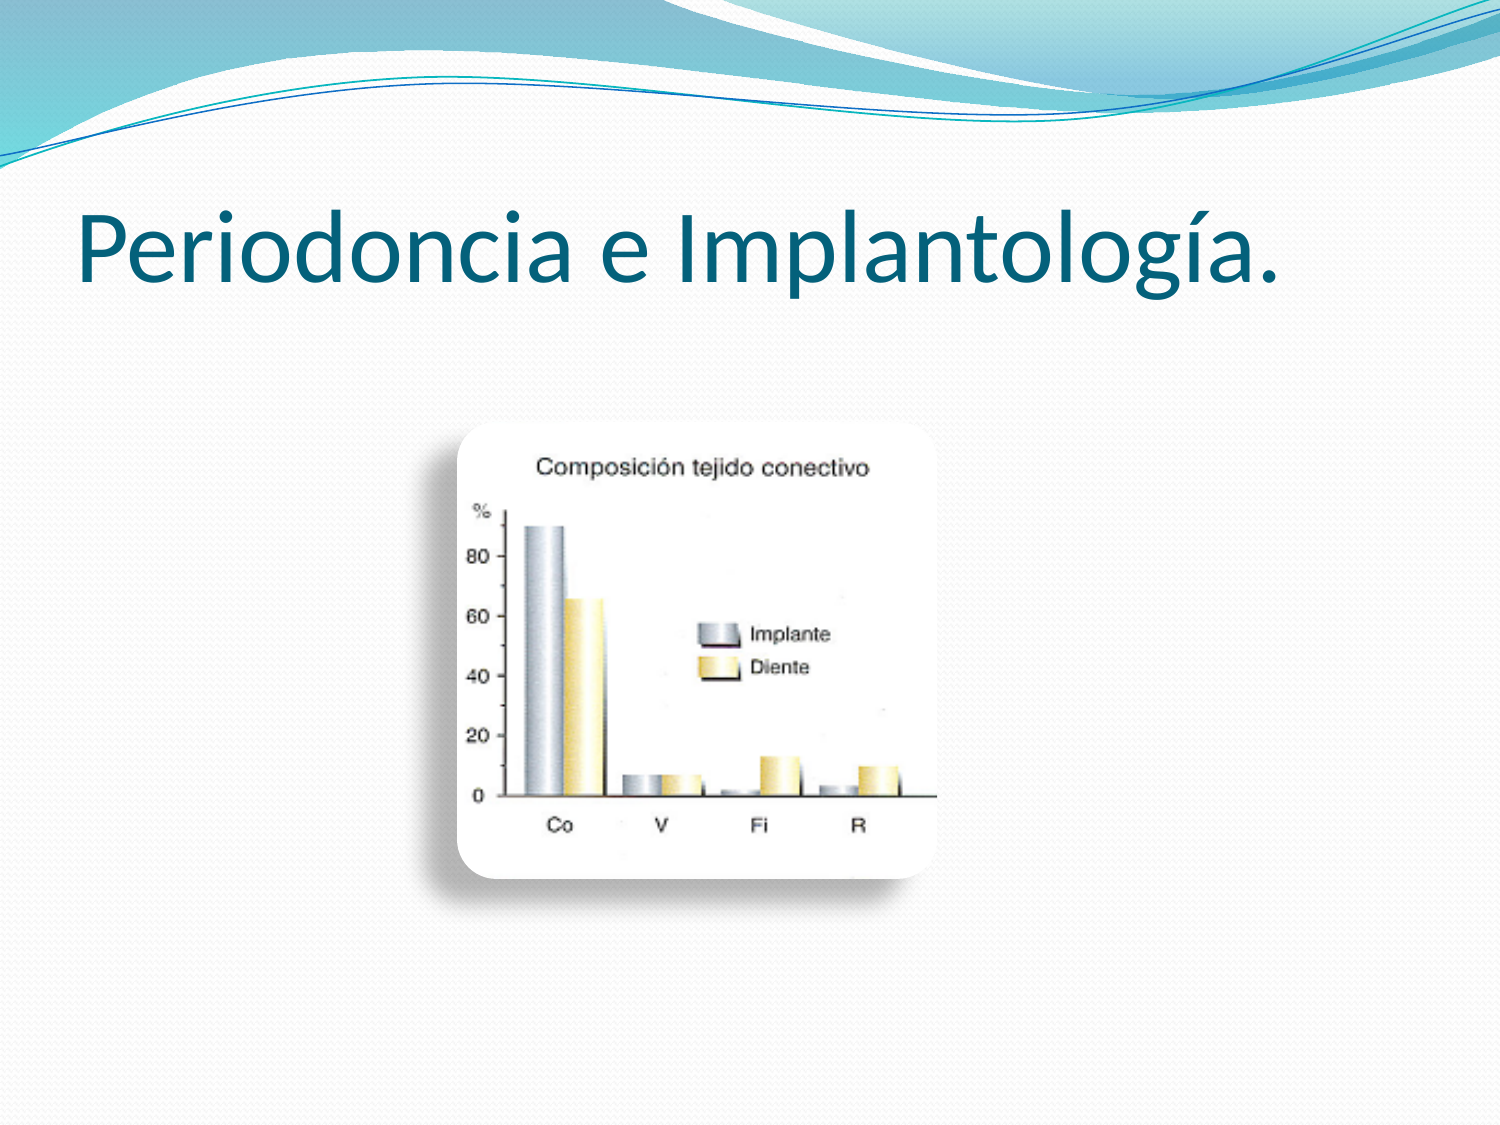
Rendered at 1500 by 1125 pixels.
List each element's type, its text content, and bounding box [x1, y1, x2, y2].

picture [456, 421, 938, 880]
title Periodoncia e Implantología. [75, 115, 1425, 303]
